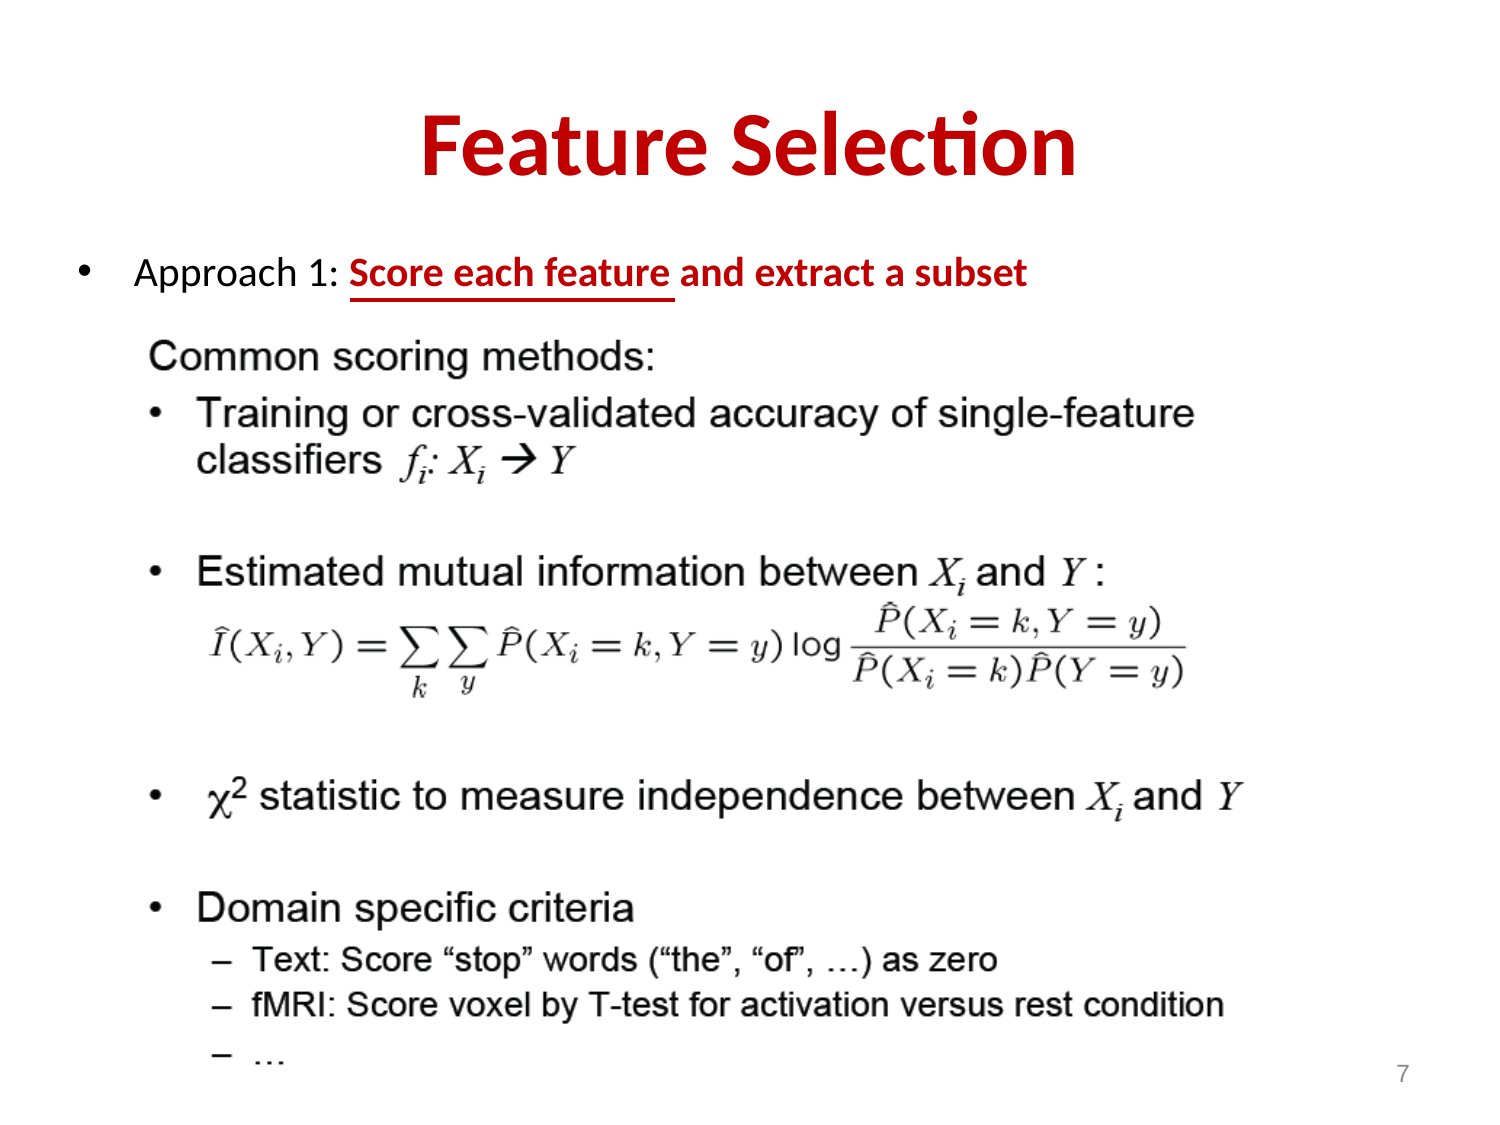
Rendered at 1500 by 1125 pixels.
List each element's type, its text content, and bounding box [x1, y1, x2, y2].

list Approach 1: Score each feature and extract a subset [62, 237, 1450, 1100]
picture [124, 324, 1263, 1101]
title Feature Selection [75, 45, 1425, 233]
